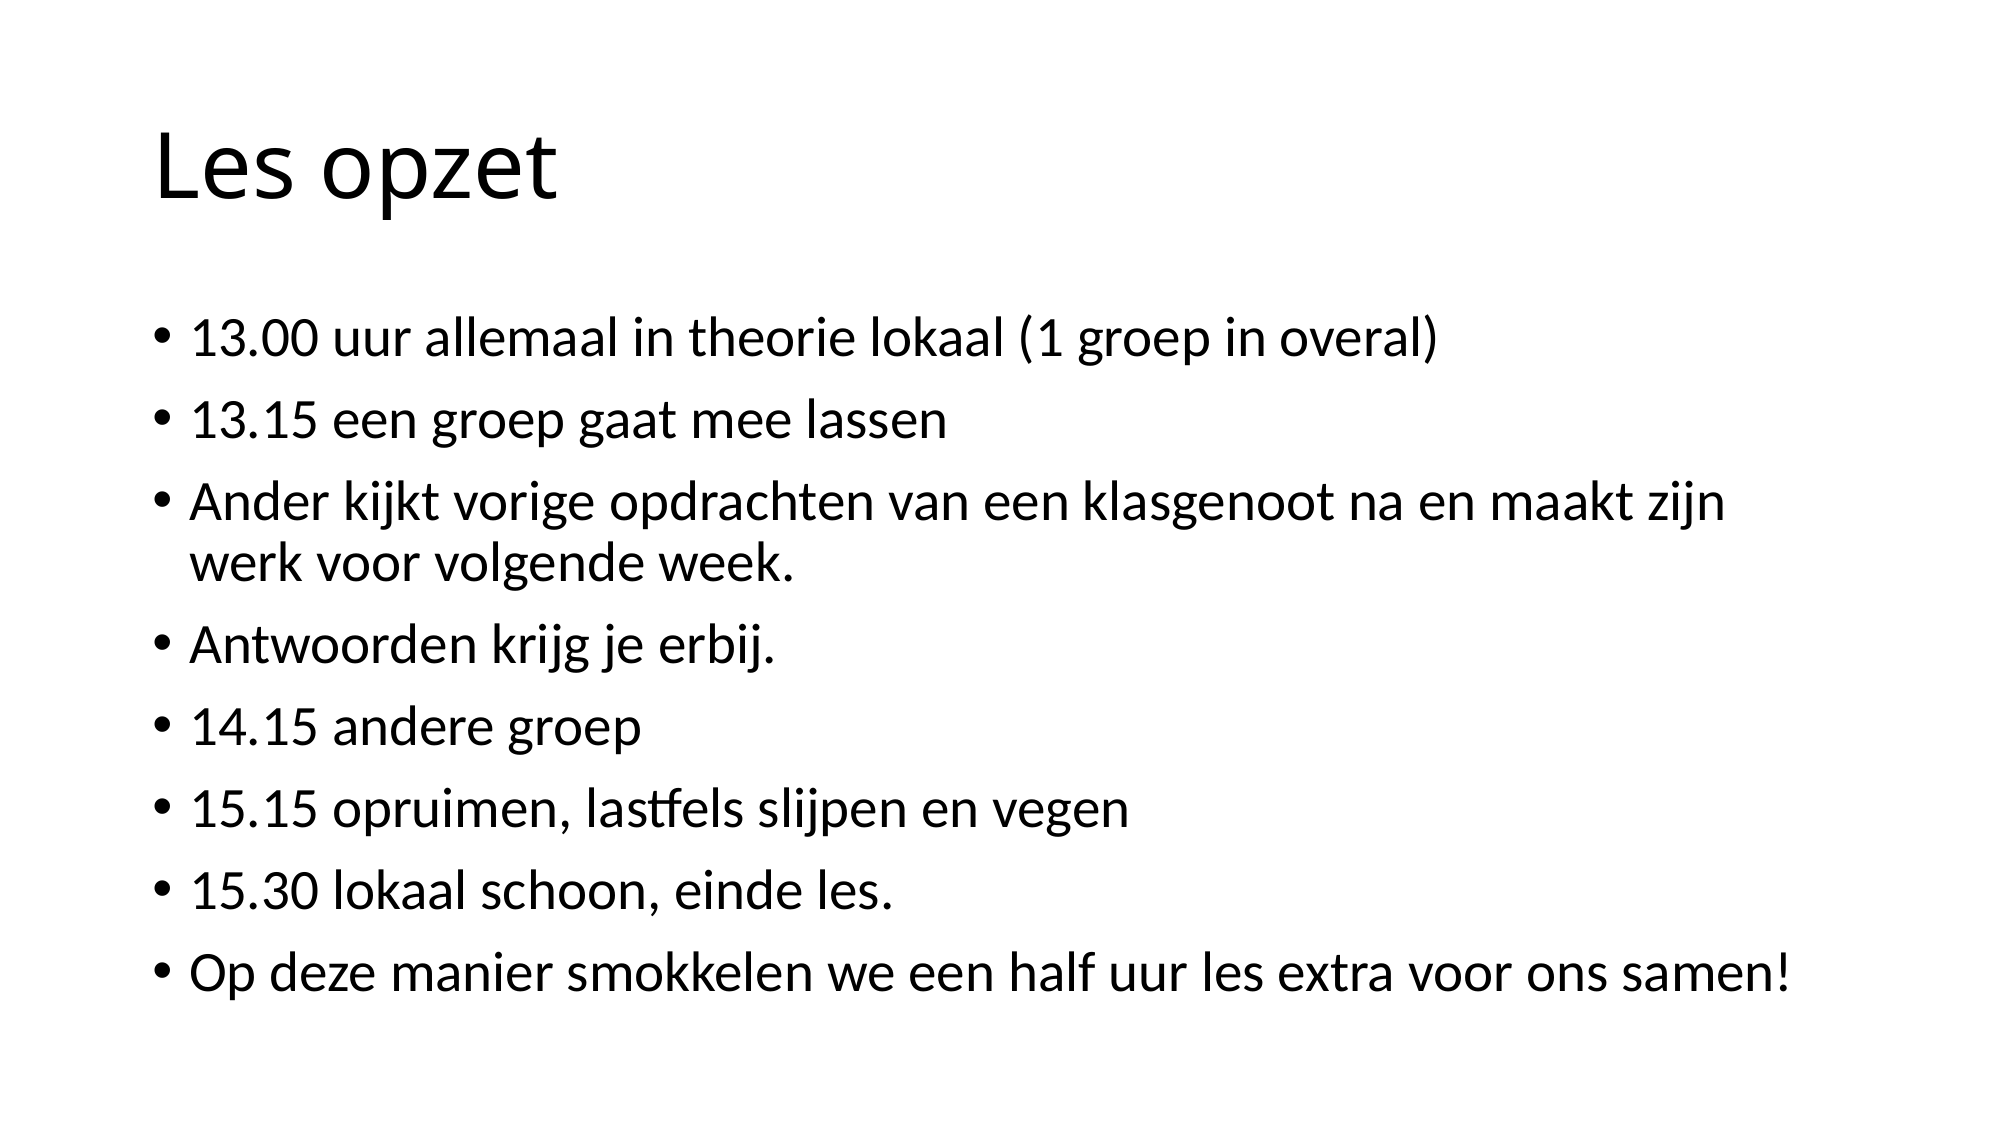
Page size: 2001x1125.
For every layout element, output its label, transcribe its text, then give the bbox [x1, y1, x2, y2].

title Les opzet [137, 59, 1863, 278]
list 13.00 uur allemaal in theorie lokaal (1 groep in overal) 13.15 een groep gaat mee lassen Ander kijkt vorige opdrachten van een klasgenoot na en maakt zijn werk voor volgende week. Antwoorden krijg je erbij. 14.15 andere groep 15.15 opruimen, lastfels slijpen en vegen 15.30 lokaal schoon, einde les. Op deze manier smokkelen we een half uur les extra voor ons samen! [137, 299, 1863, 1014]
